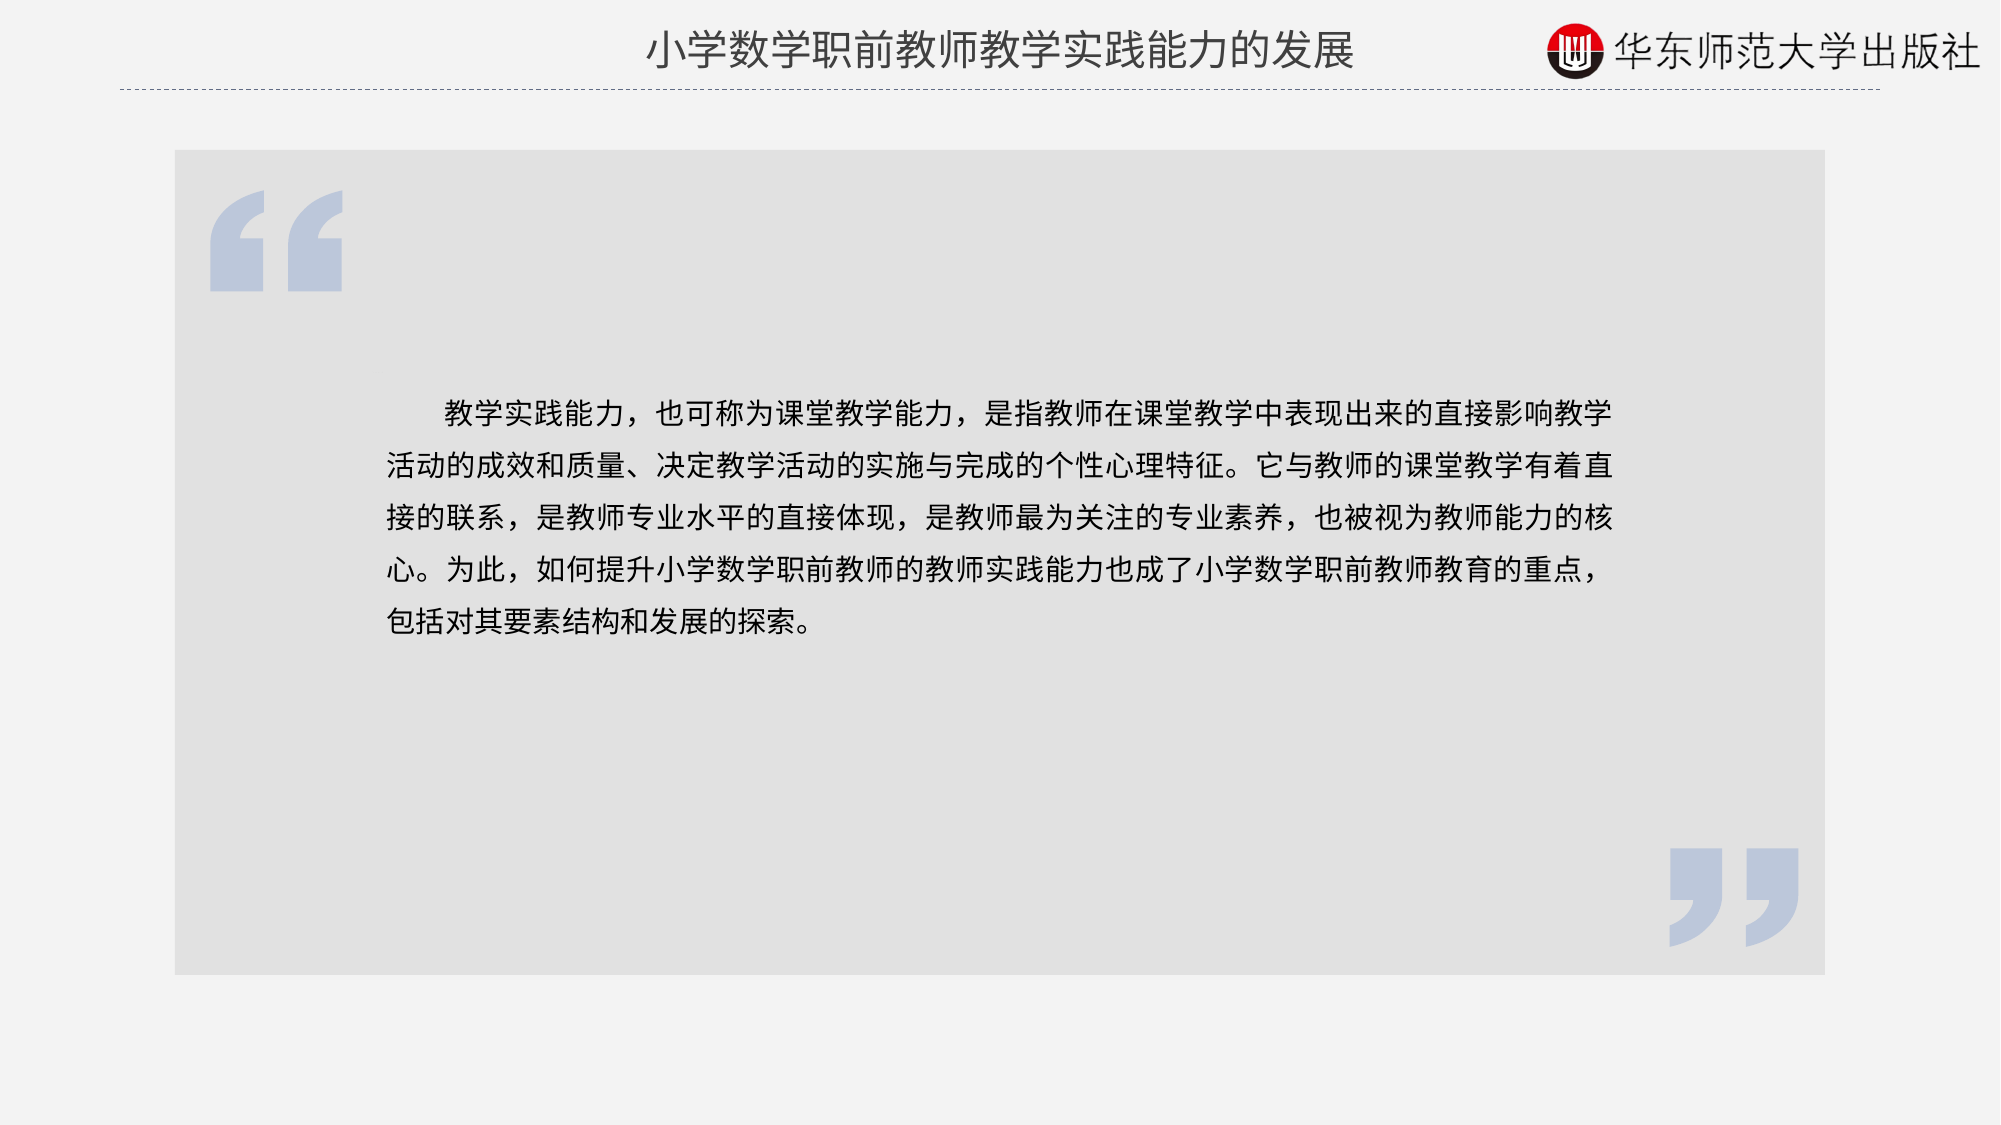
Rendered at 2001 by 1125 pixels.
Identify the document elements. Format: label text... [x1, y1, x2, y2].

text_box [1668, 847, 1724, 949]
text_box [174, 149, 1826, 976]
text_box 小学数学职前教师教学实践能力的发展 [619, 23, 1381, 74]
text_box 教学实践能力，也可称为课堂教学能力，是指教师在课堂教学中表现出来的直接影响教学活动的成效和质量、决定教学活动的实施与完成的个性心理特征。它与教师的课堂教学有着直接的联系，是教师专业水平的直接体现，是教师最为关注的专业素养，也被视为教师能力的核心。为此，如何提升小学数学职前教师的教师实践能力也成了小学数学职前教师教育的重点，包括对其要素结构和发展的探索。 [371, 370, 1629, 647]
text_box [1536, 13, 1989, 83]
text_box [1744, 847, 1800, 949]
text_box [209, 189, 265, 293]
text_box [287, 189, 344, 293]
